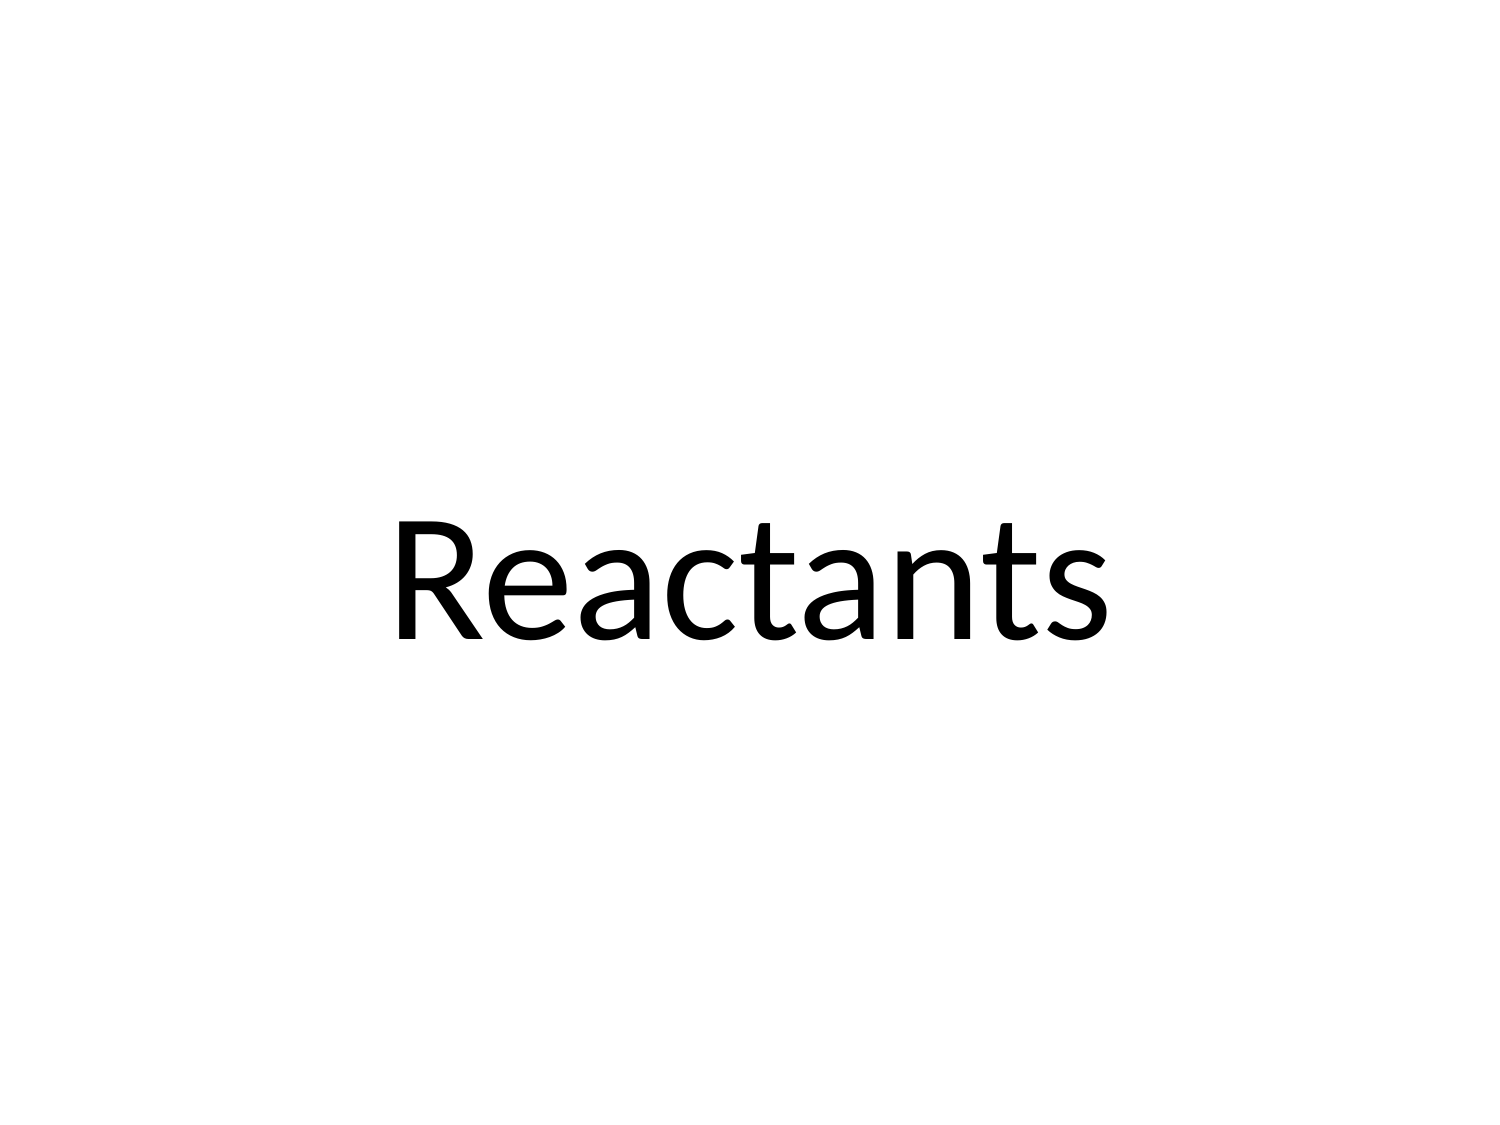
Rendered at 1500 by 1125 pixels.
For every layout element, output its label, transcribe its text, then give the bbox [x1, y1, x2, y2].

title Reactants [75, 45, 1425, 1088]
